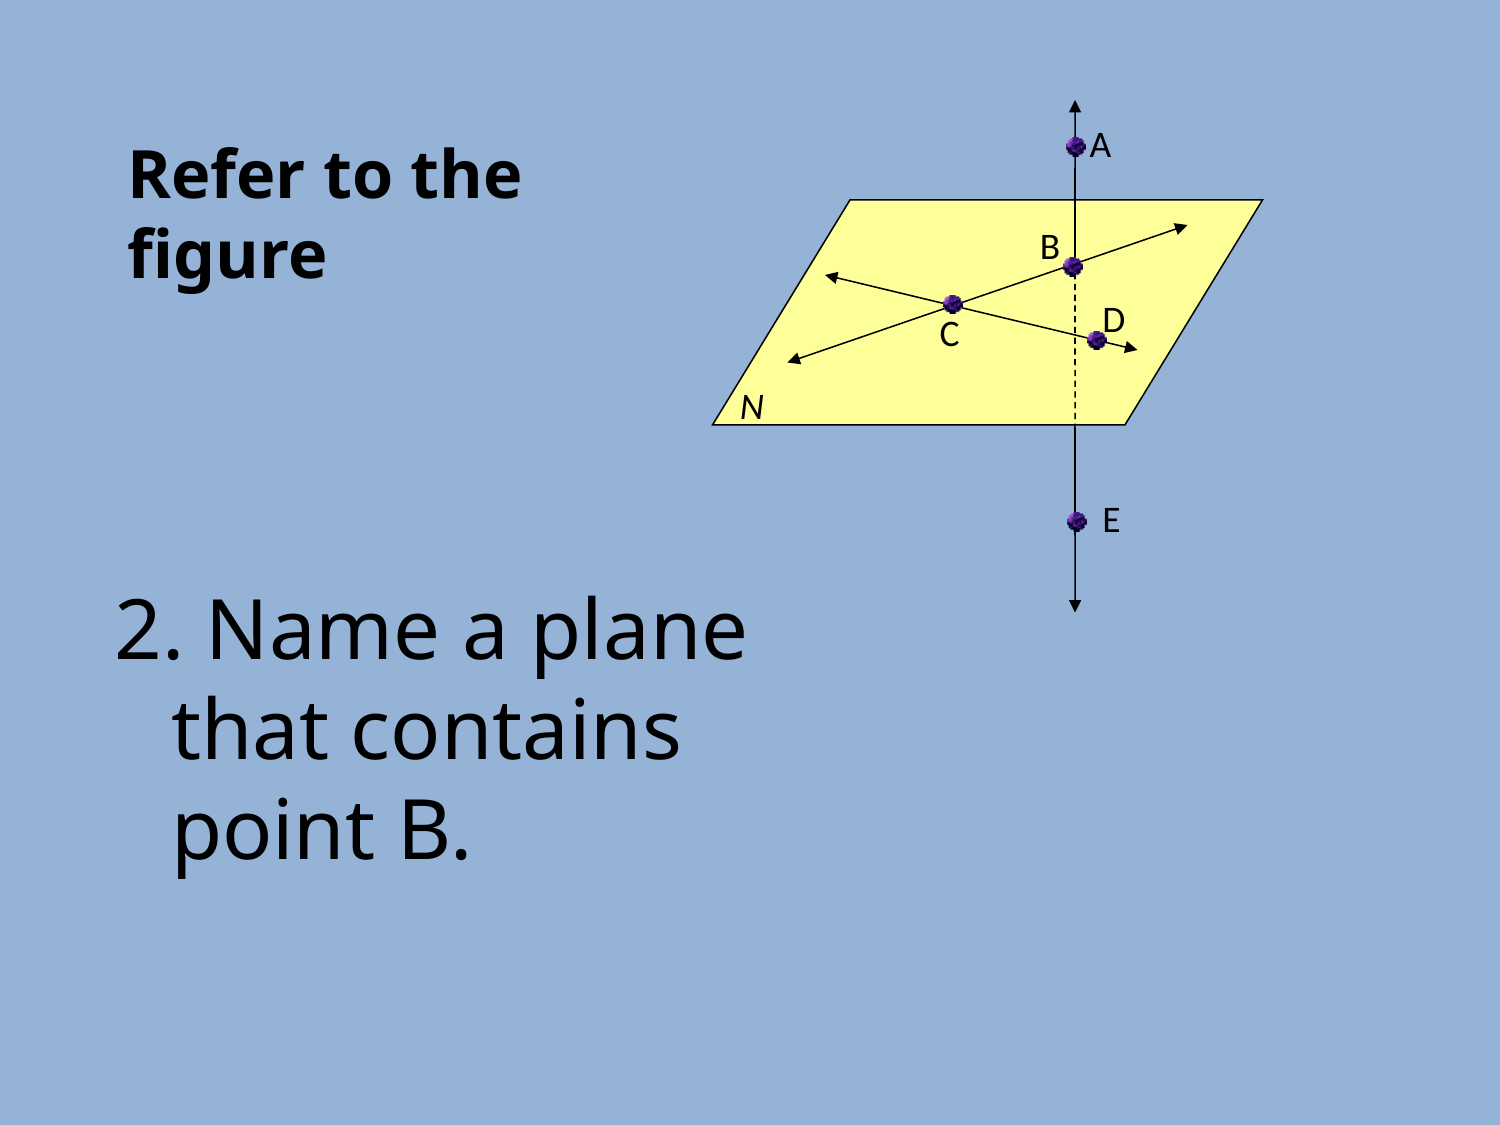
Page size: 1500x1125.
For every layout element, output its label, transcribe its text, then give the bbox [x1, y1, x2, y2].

text_box [1113, 223, 1188, 251]
text_box [787, 315, 924, 365]
picture [1087, 330, 1107, 351]
picture [1067, 512, 1087, 532]
text_box C [924, 301, 1013, 362]
text_box E [1087, 487, 1175, 548]
text_box [1123, 348, 1138, 354]
picture [1062, 257, 1083, 277]
text_box Refer to the figure [112, 124, 613, 300]
text_box A [1074, 112, 1163, 173]
text_box [1068, 99, 1082, 113]
text_box [1068, 541, 1082, 613]
text_box D [1087, 287, 1175, 348]
text_box [743, 199, 1172, 425]
text_box [712, 406, 724, 425]
picture [1066, 137, 1086, 157]
text_box B [1024, 214, 1113, 275]
text_box 2. Name a plane that contains point B. [99, 487, 775, 997]
picture [943, 295, 963, 315]
text_box N [724, 374, 813, 435]
text_box [970, 199, 1263, 344]
text_box [825, 271, 934, 301]
